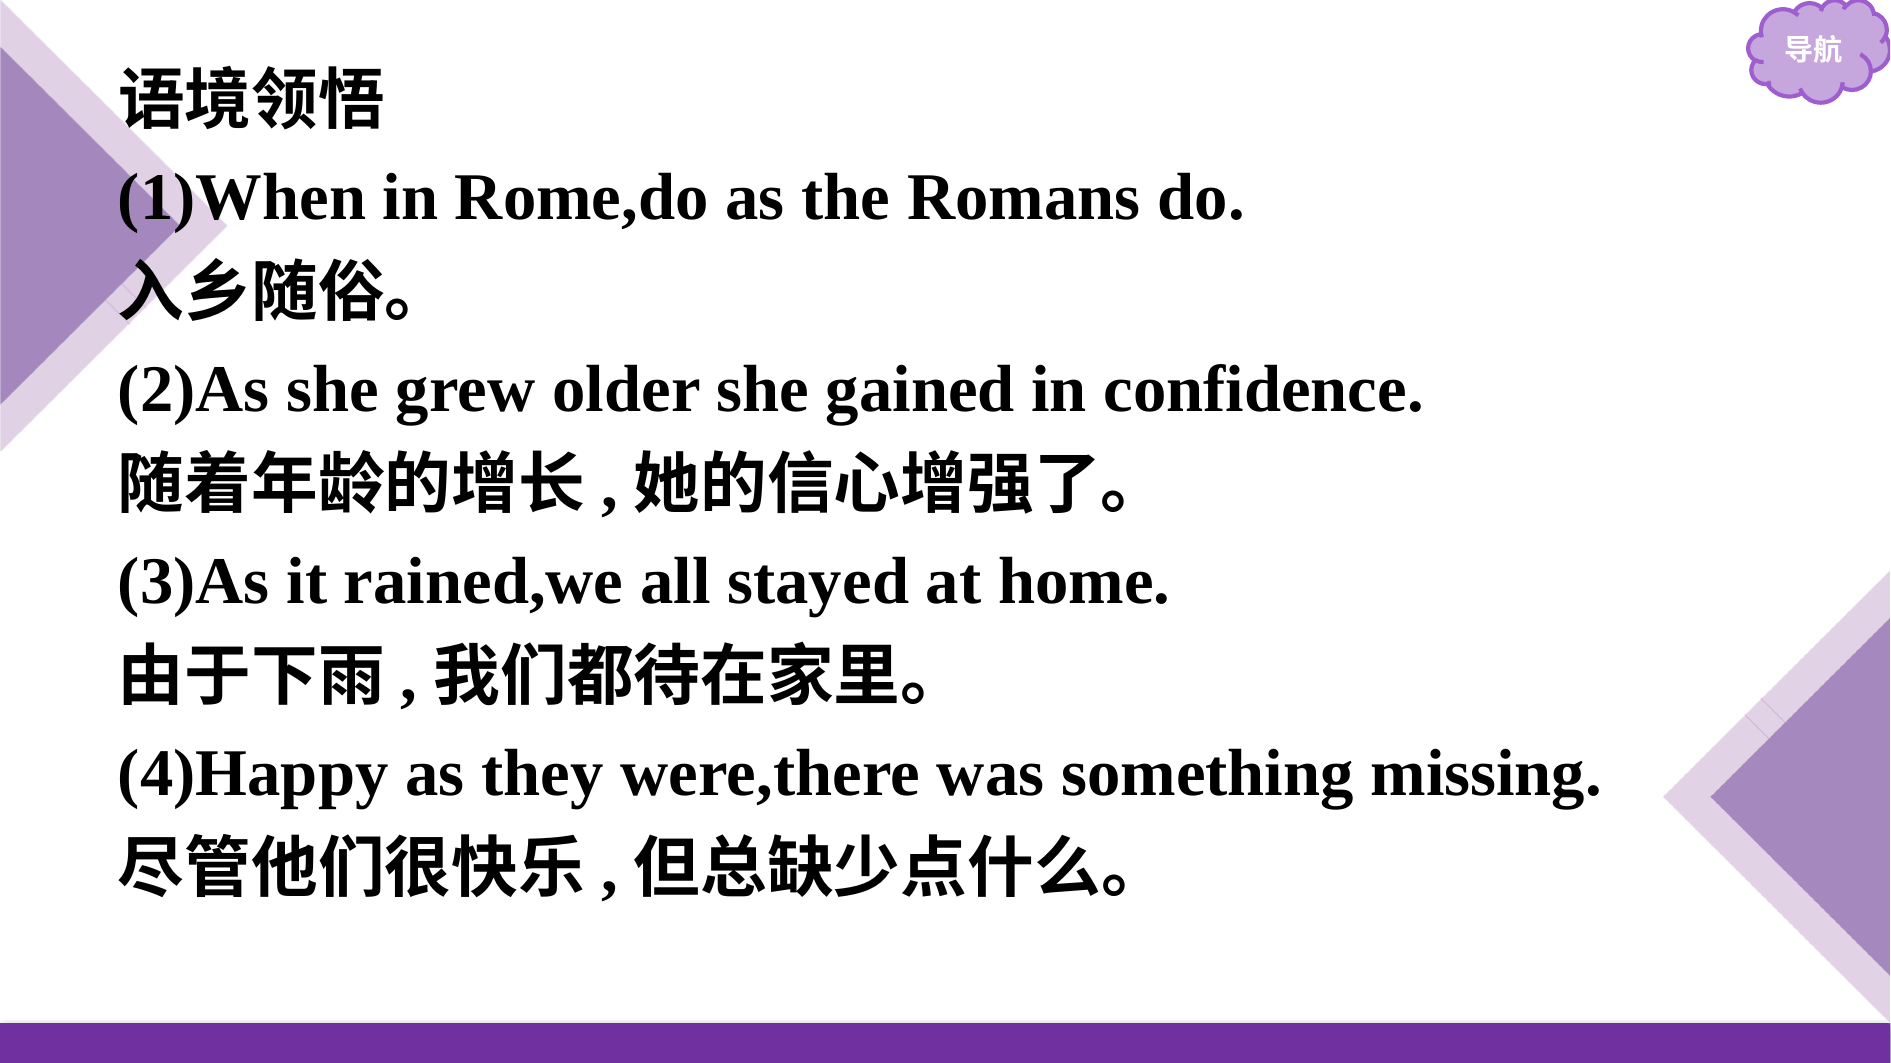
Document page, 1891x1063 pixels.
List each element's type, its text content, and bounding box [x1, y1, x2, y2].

picture [1, 0, 230, 451]
picture [1660, 570, 1890, 1024]
text_box 语境领悟 (1)When in Rome,do as the Romans do. 入乡随俗。 (2)As she grew older she gained in confidence. 随着年龄的增长,她的信心增强了。 (3)As it rained,we all stayed at home. 由于下雨,我们都待在家里。 (4)Happy as they were,there was something missing. 尽管他们很快乐,但总缺少点什么。 [59, 33, 1833, 912]
